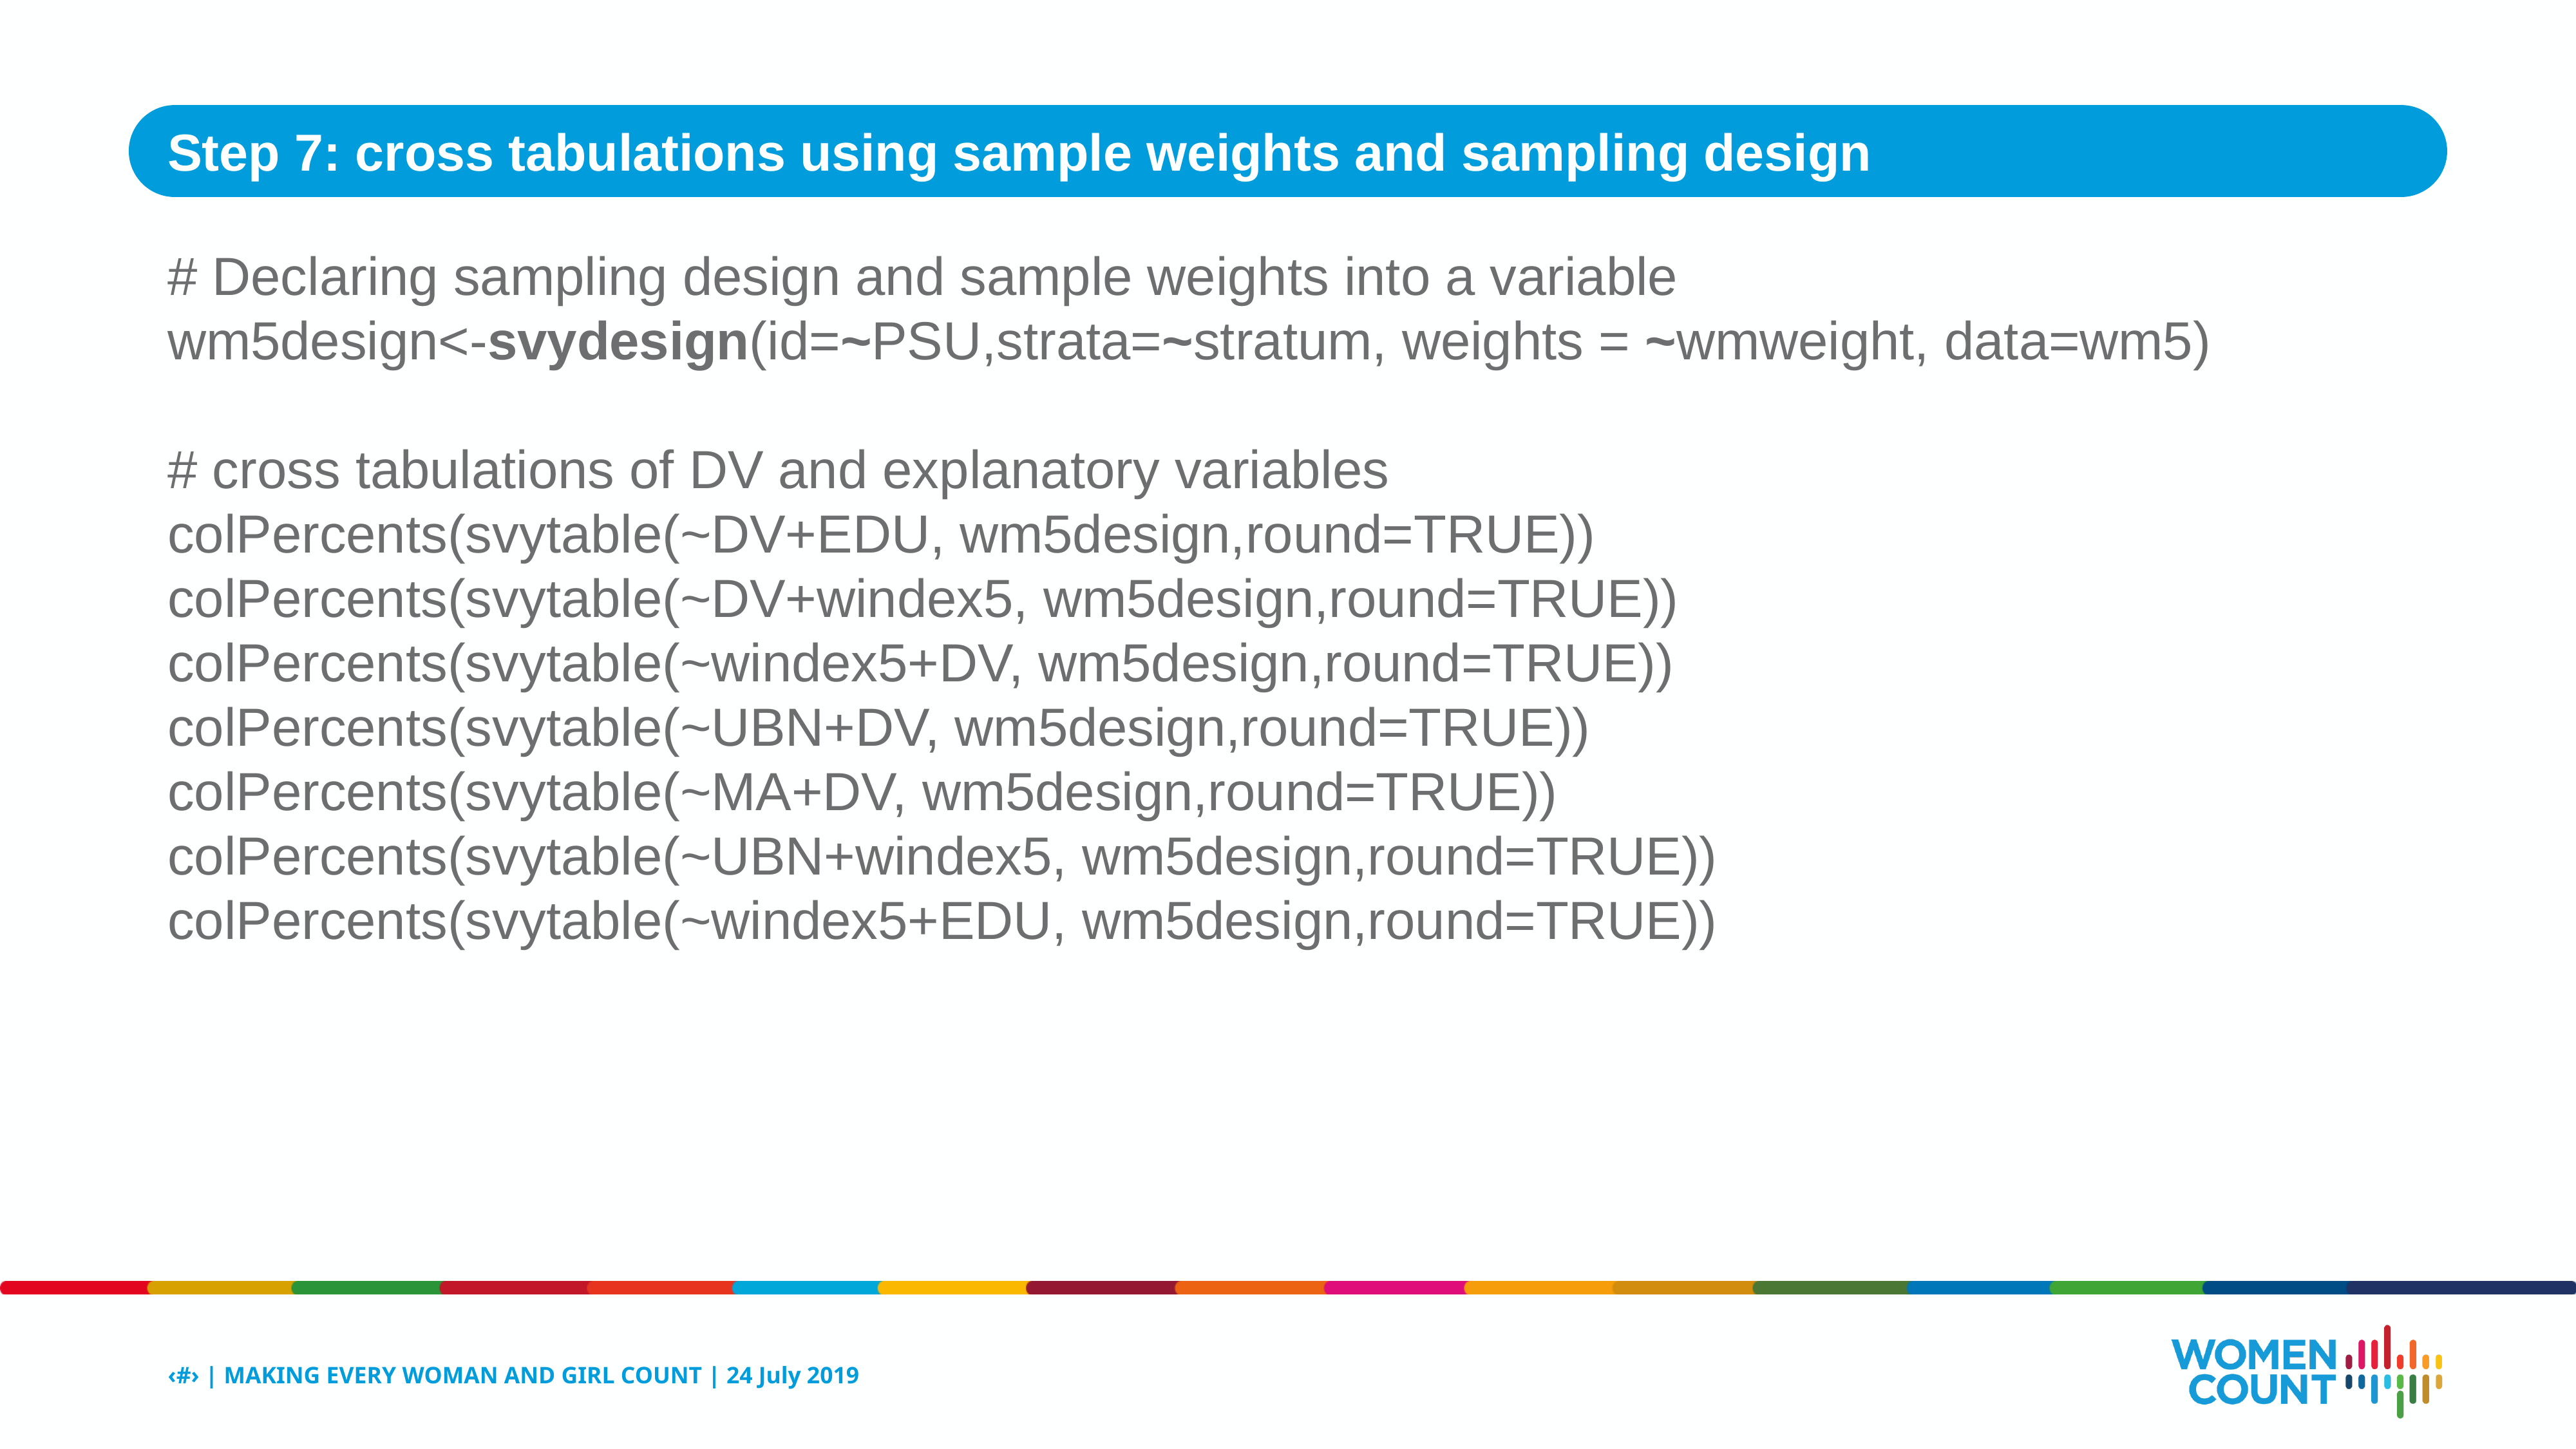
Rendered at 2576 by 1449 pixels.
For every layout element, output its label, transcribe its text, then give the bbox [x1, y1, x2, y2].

list Step 7: cross tabulations using sample weights and sampling design [167, 119, 2411, 182]
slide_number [167, 1360, 1542, 1388]
list # Declaring sampling design and sample weights into a variable wm5design<-svydesign(id=~PSU,strata=~stratum, weights = ~wmweight, data=wm5) # cross tabulations of DV and explanatory variables colPercents(svytable(~DV+EDU, wm5design,round=TRUE)) colPercents(svytable(~DV+windex5, wm5design,round=TRUE)) colPercents(svytable(~windex5+DV, wm5design,round=TRUE)) colPercents(svytable(~UBN+DV, wm5design,round=TRUE)) colPercents(svytable(~MA+DV, wm5design,round=TRUE)) colPercents(svytable(~UBN+windex5, wm5design,round=TRUE)) colPercents(svytable(~windex5+EDU, wm5design,round=TRUE)) [167, 241, 2576, 1087]
